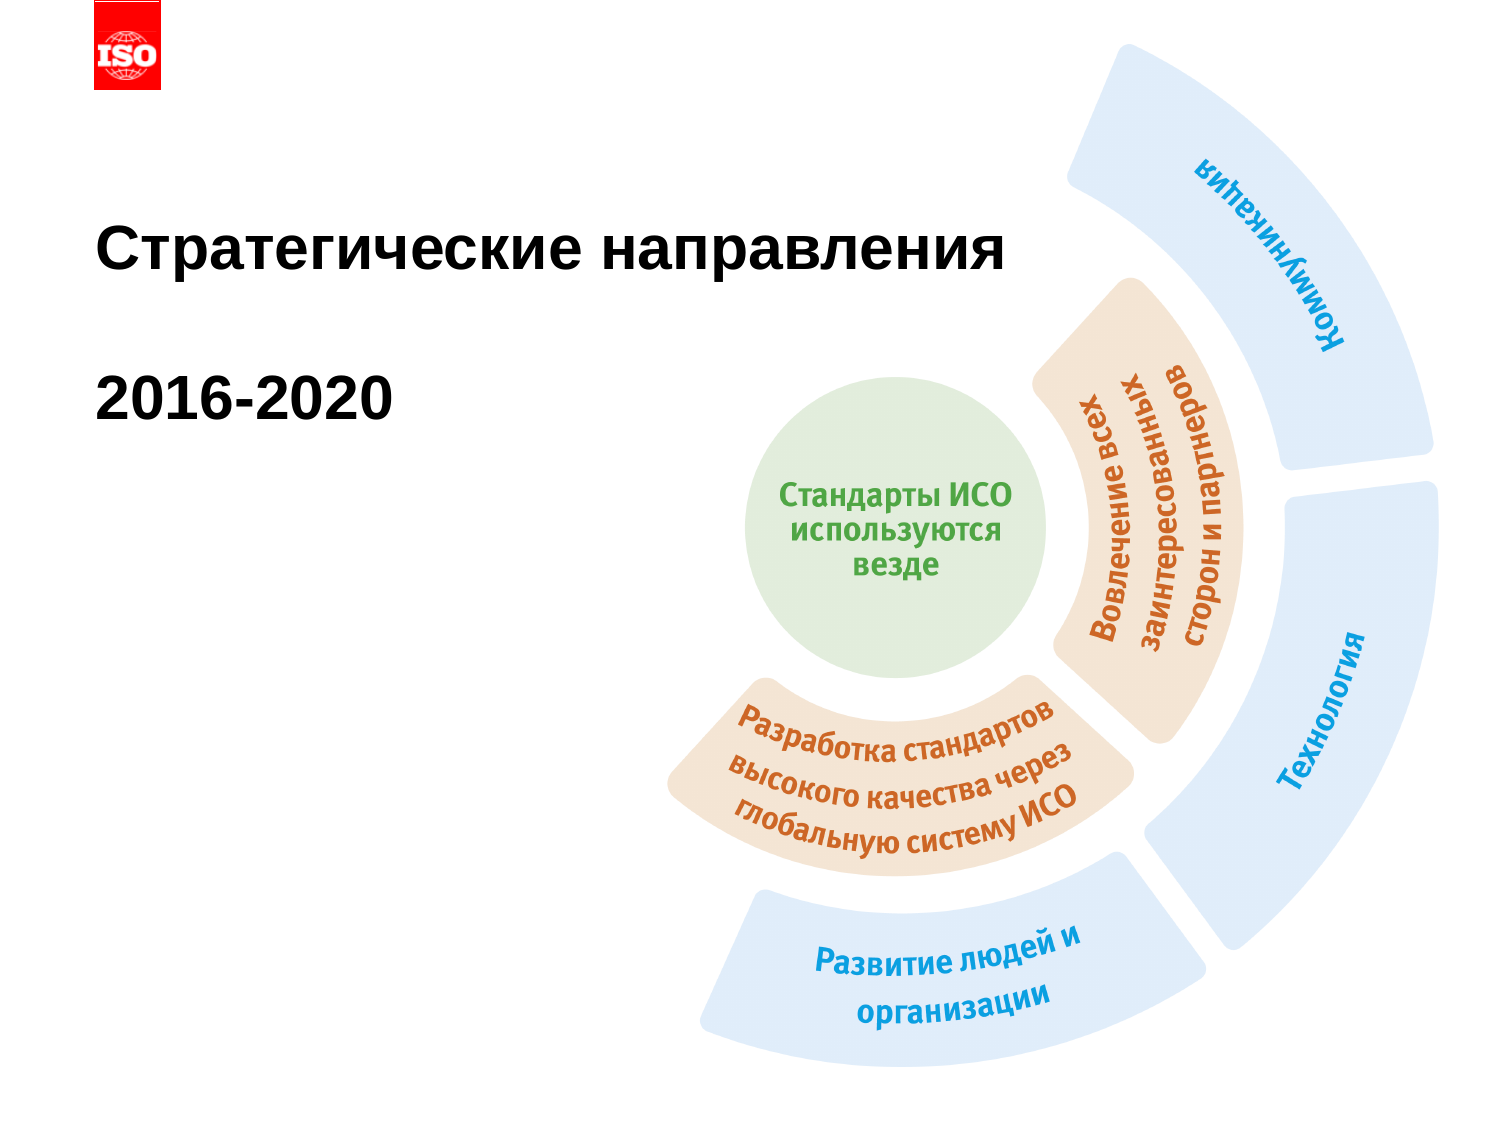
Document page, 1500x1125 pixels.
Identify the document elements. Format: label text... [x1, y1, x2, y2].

picture [667, 44, 1440, 1067]
text_box Стратегические направления 2016-2020 [80, 191, 662, 447]
